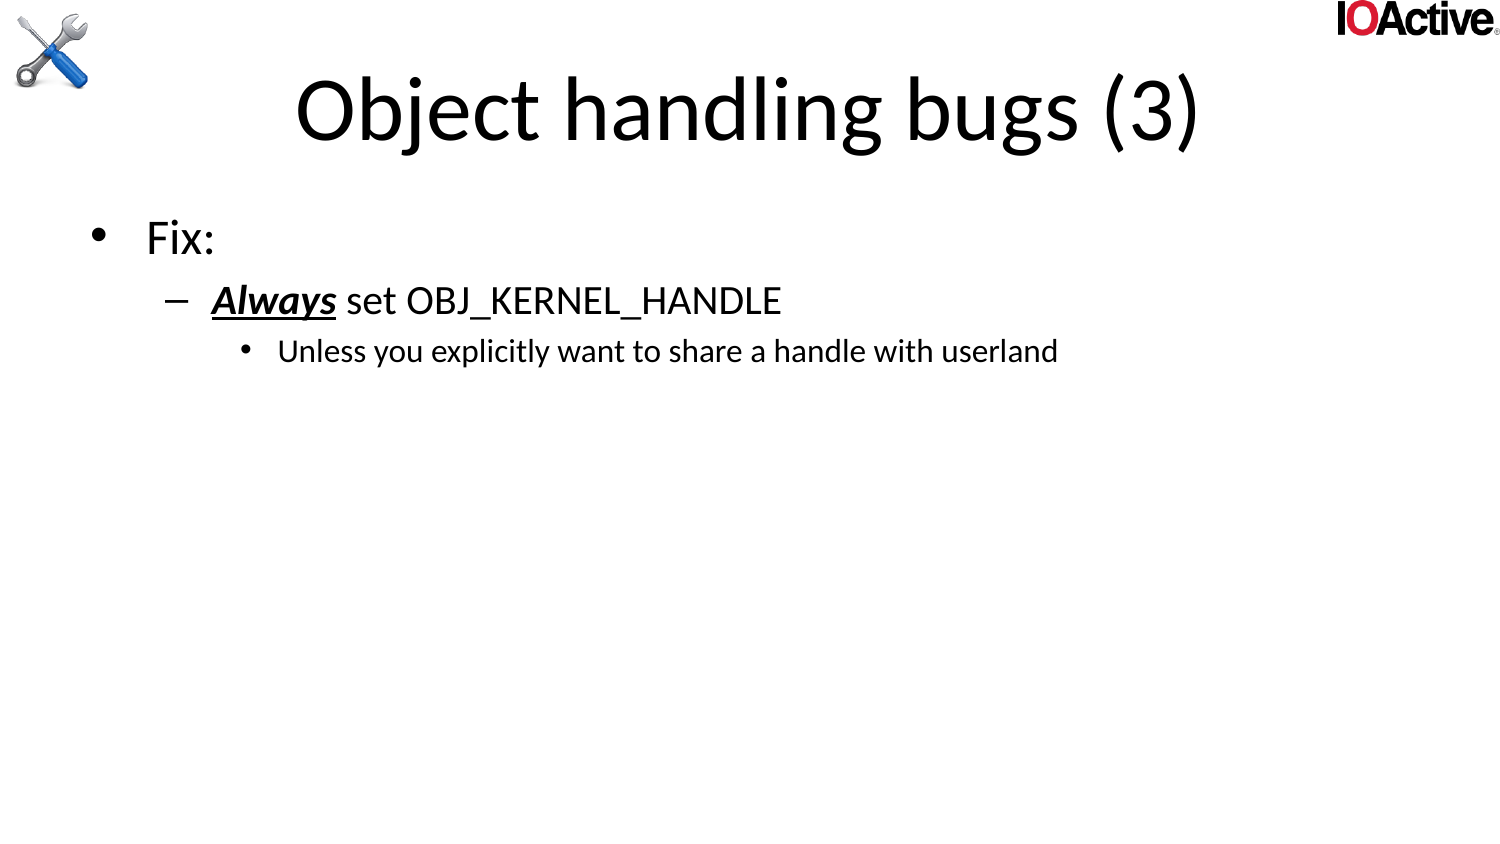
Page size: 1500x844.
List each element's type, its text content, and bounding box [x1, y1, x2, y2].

list Fix: Always set OBJ_KERNEL_HANDLE Unless you explicitly want to share a handle with userland [75, 196, 1425, 754]
title Object handling bugs (3) [75, 33, 1425, 175]
picture [0, 0, 101, 101]
picture [1337, 0, 1500, 36]
